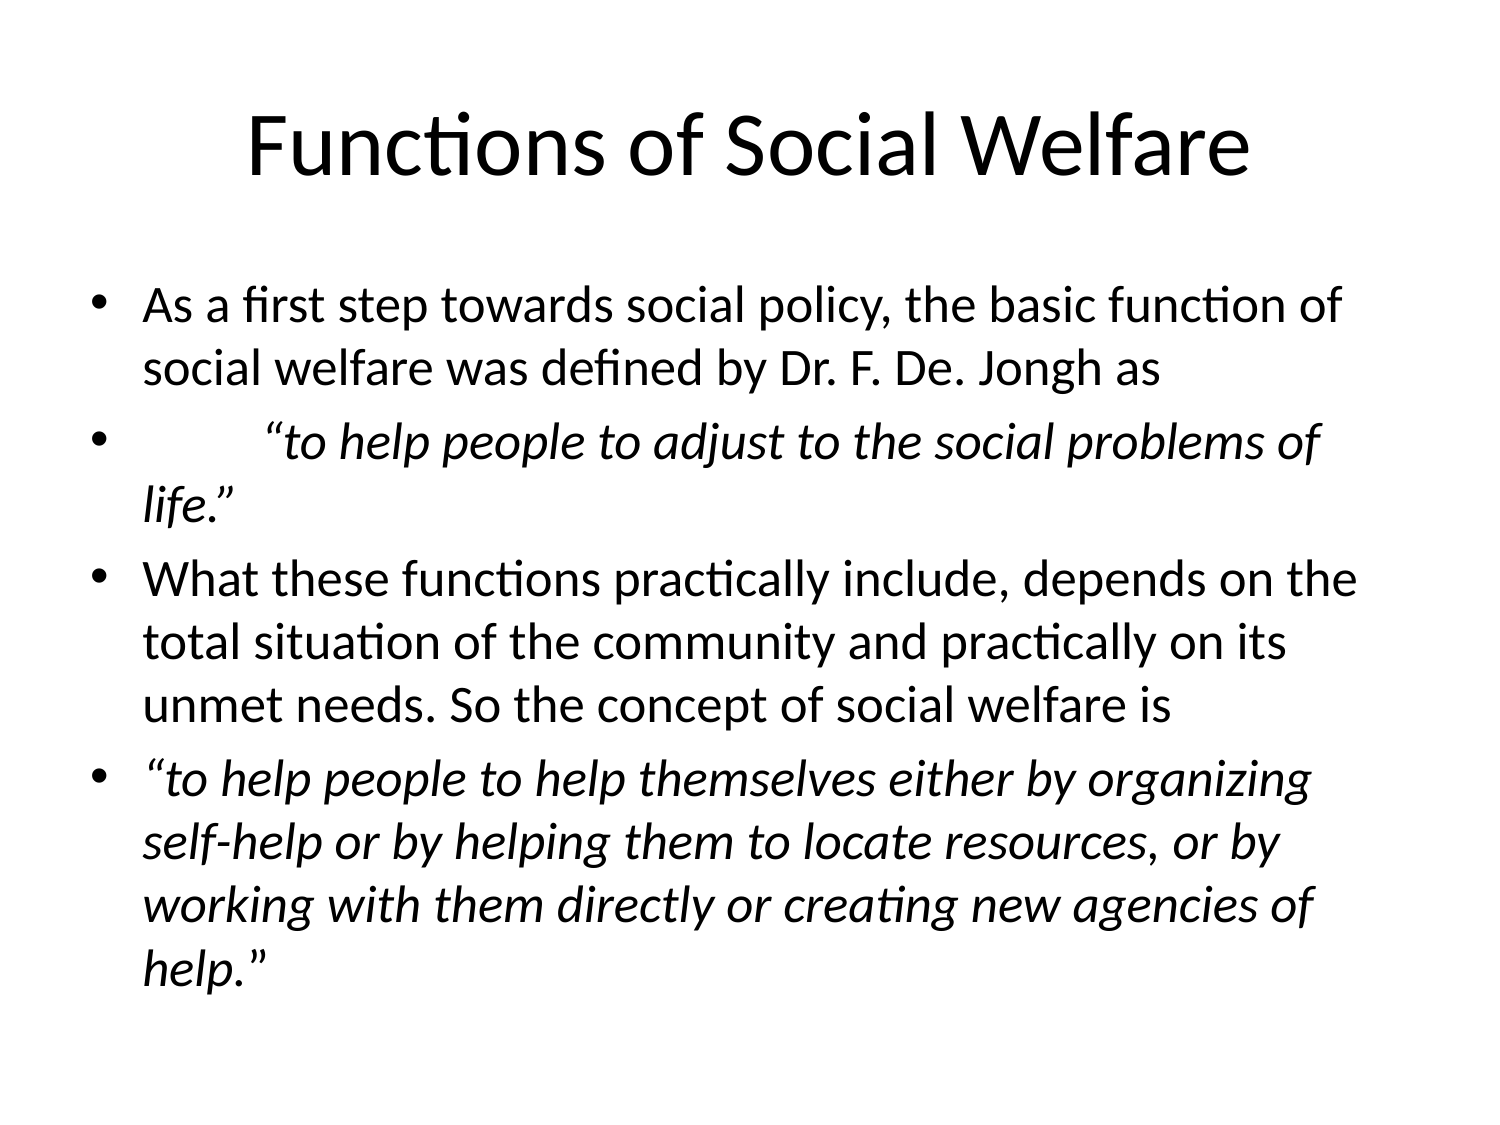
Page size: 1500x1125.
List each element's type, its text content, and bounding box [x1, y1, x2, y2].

title Functions of Social Welfare [75, 45, 1425, 233]
list As a first step towards social policy, the basic function of social welfare was defined by Dr. F. De. Jongh as “to help people to adjust to the social problems of life.” What these functions practically include, depends on the total situation of the community and practically on its unmet needs. So the concept of social welfare is “to help people to help themselves either by organizing self-help or by helping them to locate resources, or by working with them directly or creating new agencies of help.” [75, 262, 1425, 1005]
